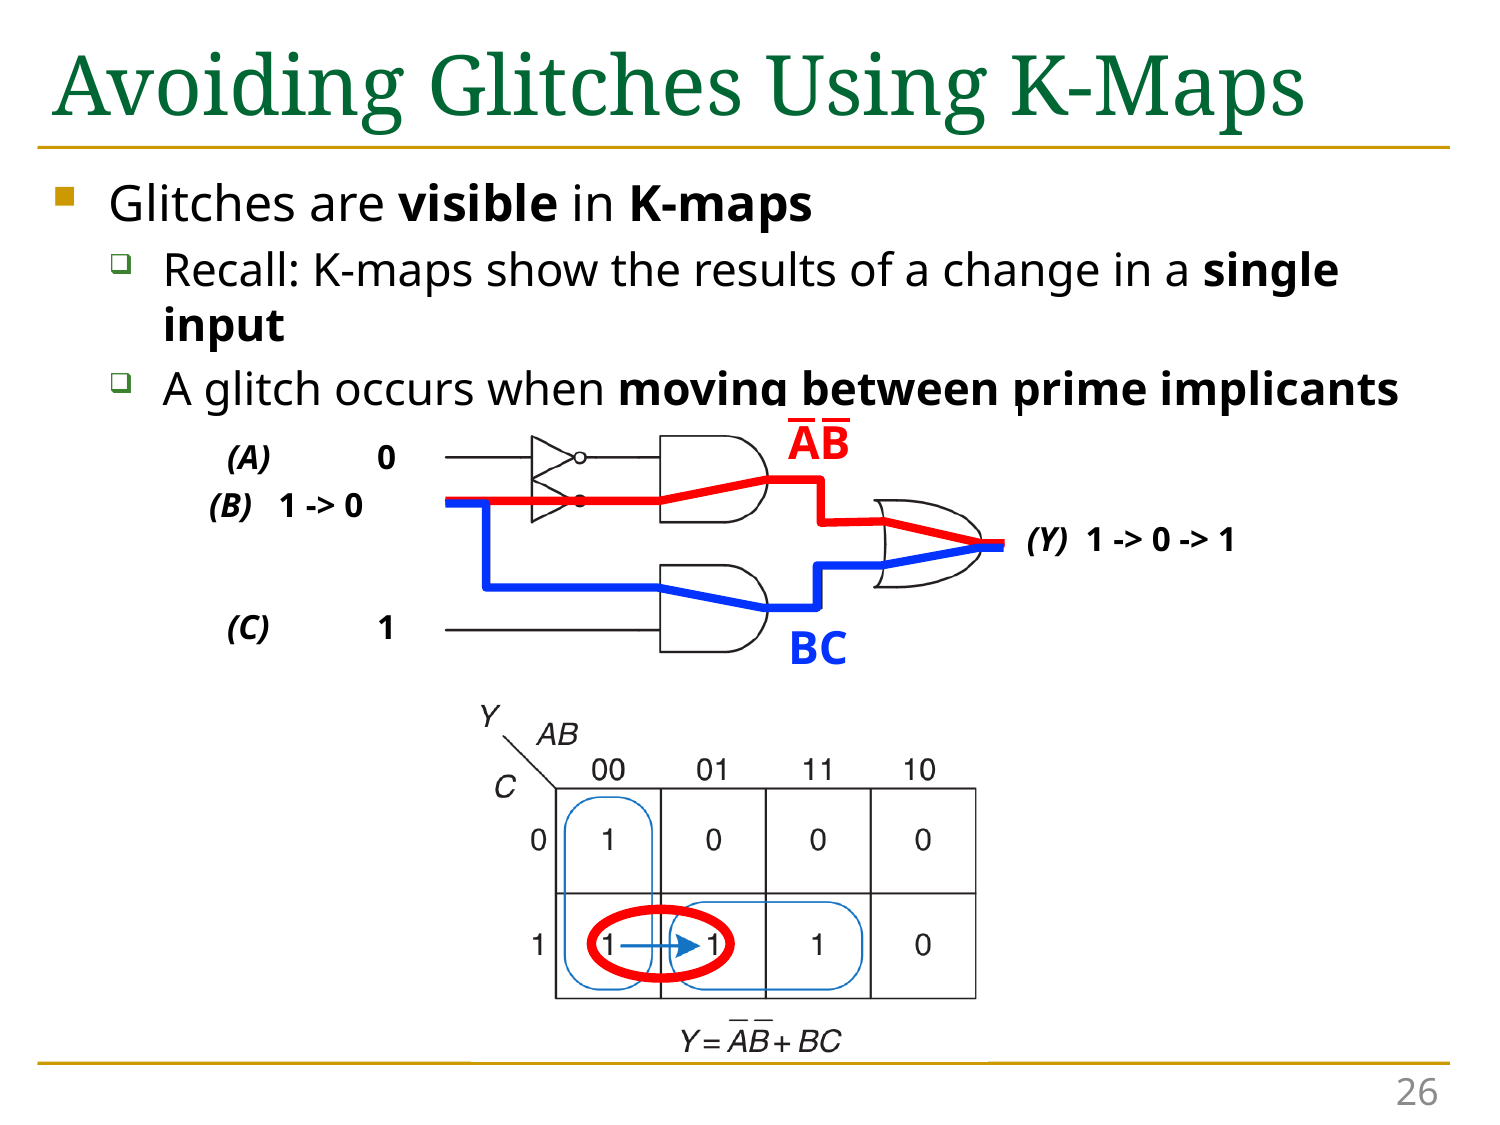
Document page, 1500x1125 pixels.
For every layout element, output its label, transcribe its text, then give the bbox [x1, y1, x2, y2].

list Glitches are visible in K-maps Recall: K-maps show the results of a change in a single input A glitch occurs when moving between prime implicants [37, 163, 1454, 1016]
title Avoiding Glitches Using K-Maps [37, 24, 1450, 163]
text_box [194, 406, 1322, 683]
slide_number 26 [1116, 1063, 1454, 1124]
text_box [87, 174, 1413, 1025]
picture [471, 695, 988, 1062]
